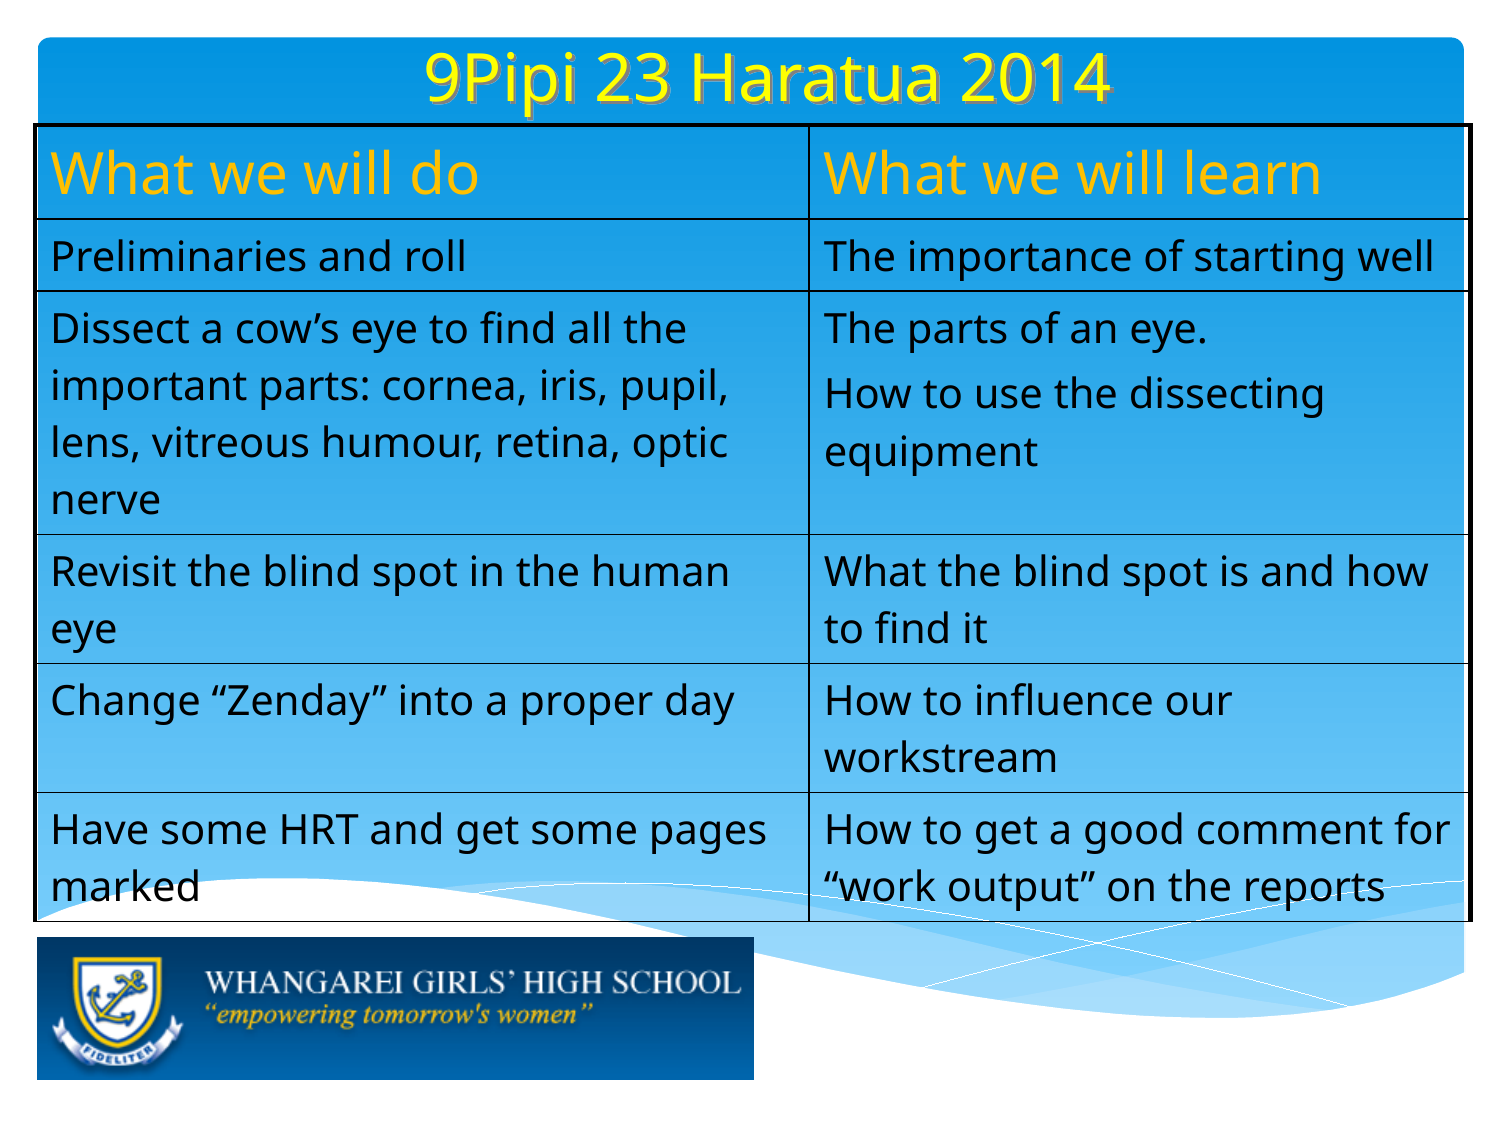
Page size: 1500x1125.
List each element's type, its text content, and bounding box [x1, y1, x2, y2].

table_header What we will do [37, 127, 808, 218]
table_cell The importance of starting well [810, 220, 1468, 290]
table_cell Dissect a cow’s eye to find all the important parts: cornea, iris, pupil, lens, vitreous humour, retina, optic nerve [37, 292, 808, 534]
table_cell How to get a good comment for “work output” on the reports [810, 793, 1468, 921]
picture [37, 937, 754, 1080]
table_cell What the blind spot is and how to find it [810, 535, 1468, 663]
table_cell Change “Zenday” into a proper day [37, 664, 808, 792]
table_cell Have some HRT and get some pages marked [37, 793, 808, 921]
text_box 9Pipi 23 Haratua 2014 [162, 24, 1375, 123]
table_cell Revisit the blind spot in the human eye [37, 535, 808, 663]
table_header What we will learn [810, 127, 1468, 218]
table_cell The parts of an eye. How to use the dissecting equipment [810, 292, 1468, 534]
table_cell How to influence our workstream [810, 664, 1468, 792]
table_cell Preliminaries and roll [37, 220, 808, 290]
